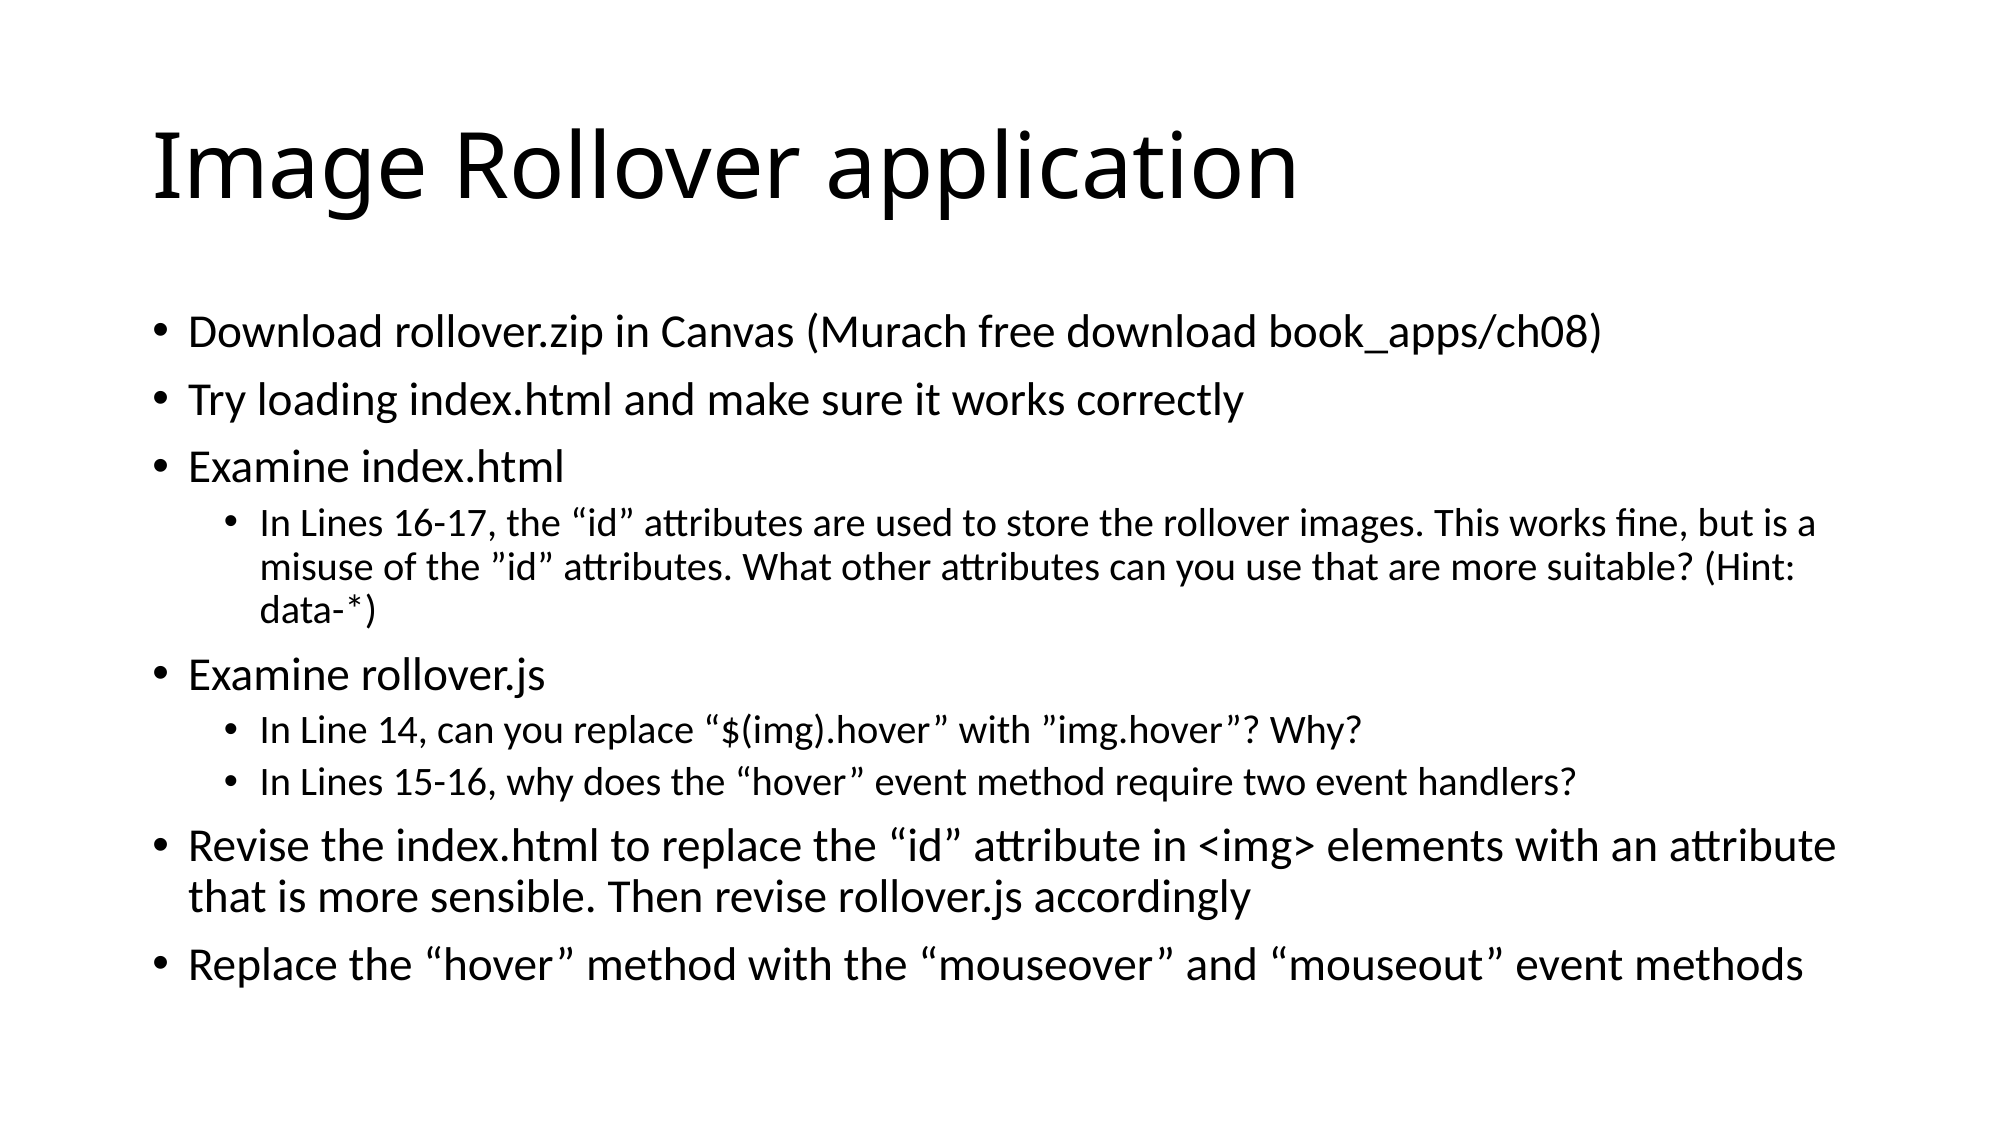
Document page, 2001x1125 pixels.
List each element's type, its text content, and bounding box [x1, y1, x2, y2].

title Image Rollover application [137, 59, 1863, 278]
list Download rollover.zip in Canvas (Murach free download book_apps/ch08) Try loading index.html and make sure it works correctly Examine index.html In Lines 16-17, the “id” attributes are used to store the rollover images. This works fine, but is a misuse of the ”id” attributes. What other attributes can you use that are more suitable? (Hint: data-*) Examine rollover.js In Line 14, can you replace “$(img).hover” with ”img.hover”? Why? In Lines 15-16, why does the “hover” event method require two event handlers? Revise the index.html to replace the “id” attribute in <img> elements with an attribute that is more sensible. Then revise rollover.js accordingly Replace the “hover” method with the “mouseover” and “mouseout” event methods [137, 299, 1863, 1014]
